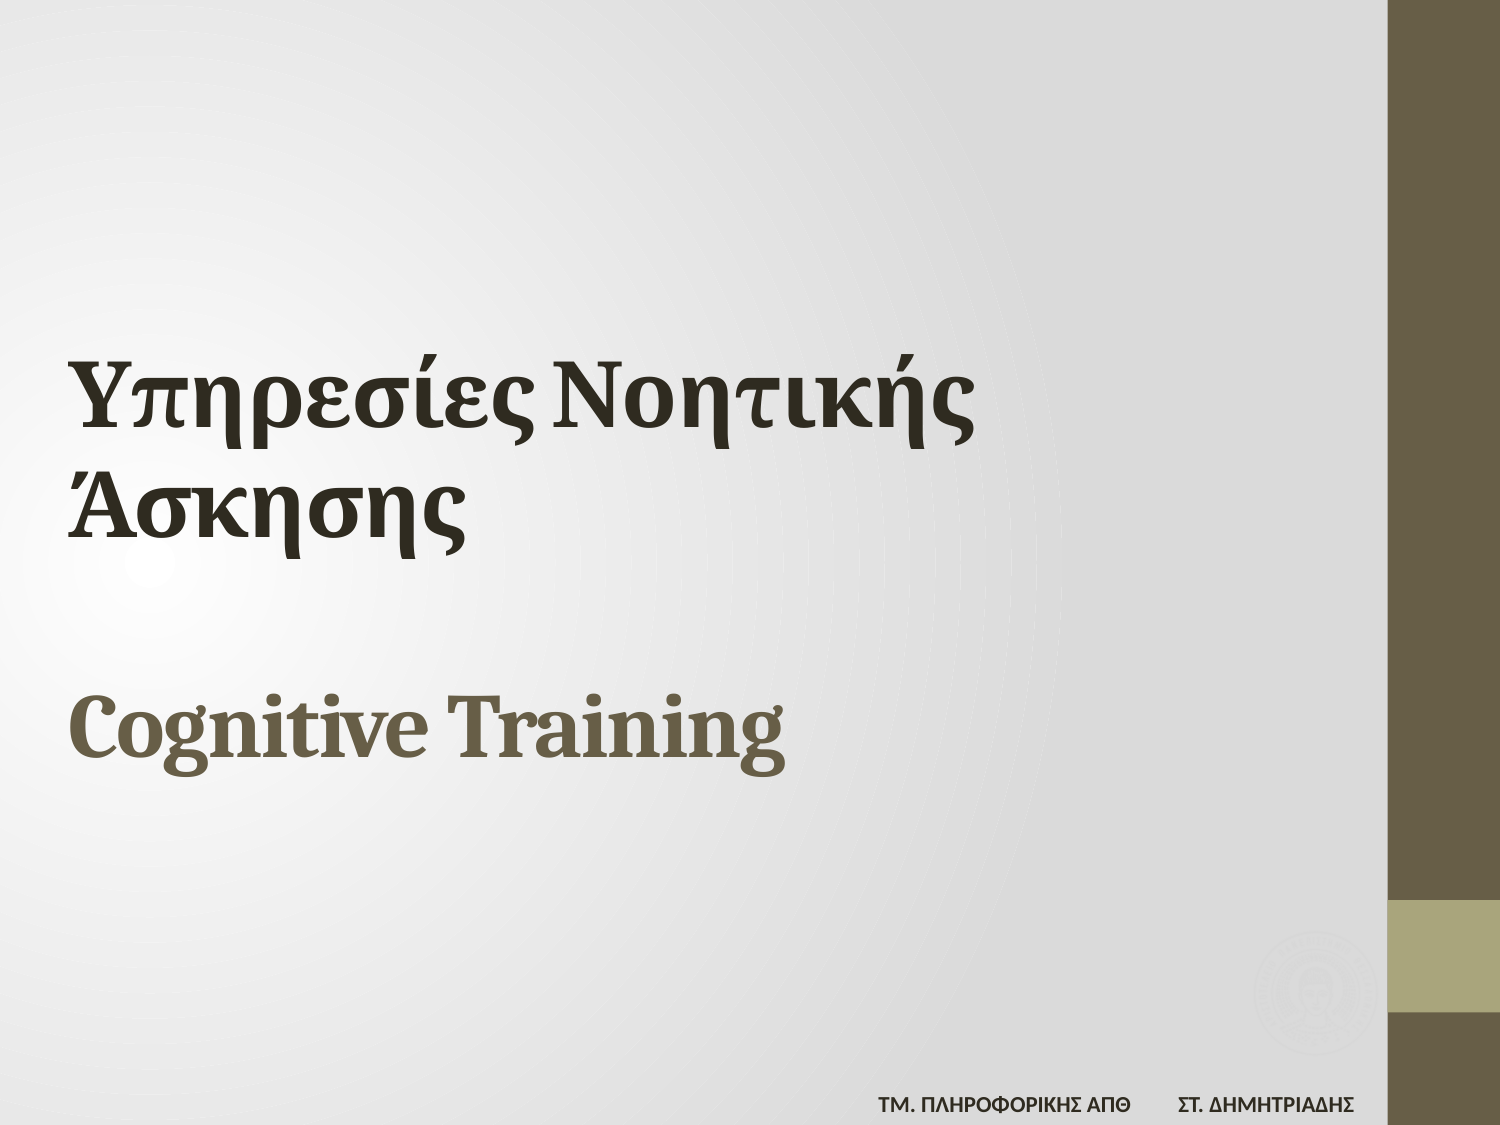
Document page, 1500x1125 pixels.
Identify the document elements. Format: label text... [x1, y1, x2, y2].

title Υπηρεσίες Νοητικής Άσκησης Cognitive Training [53, 312, 1350, 894]
